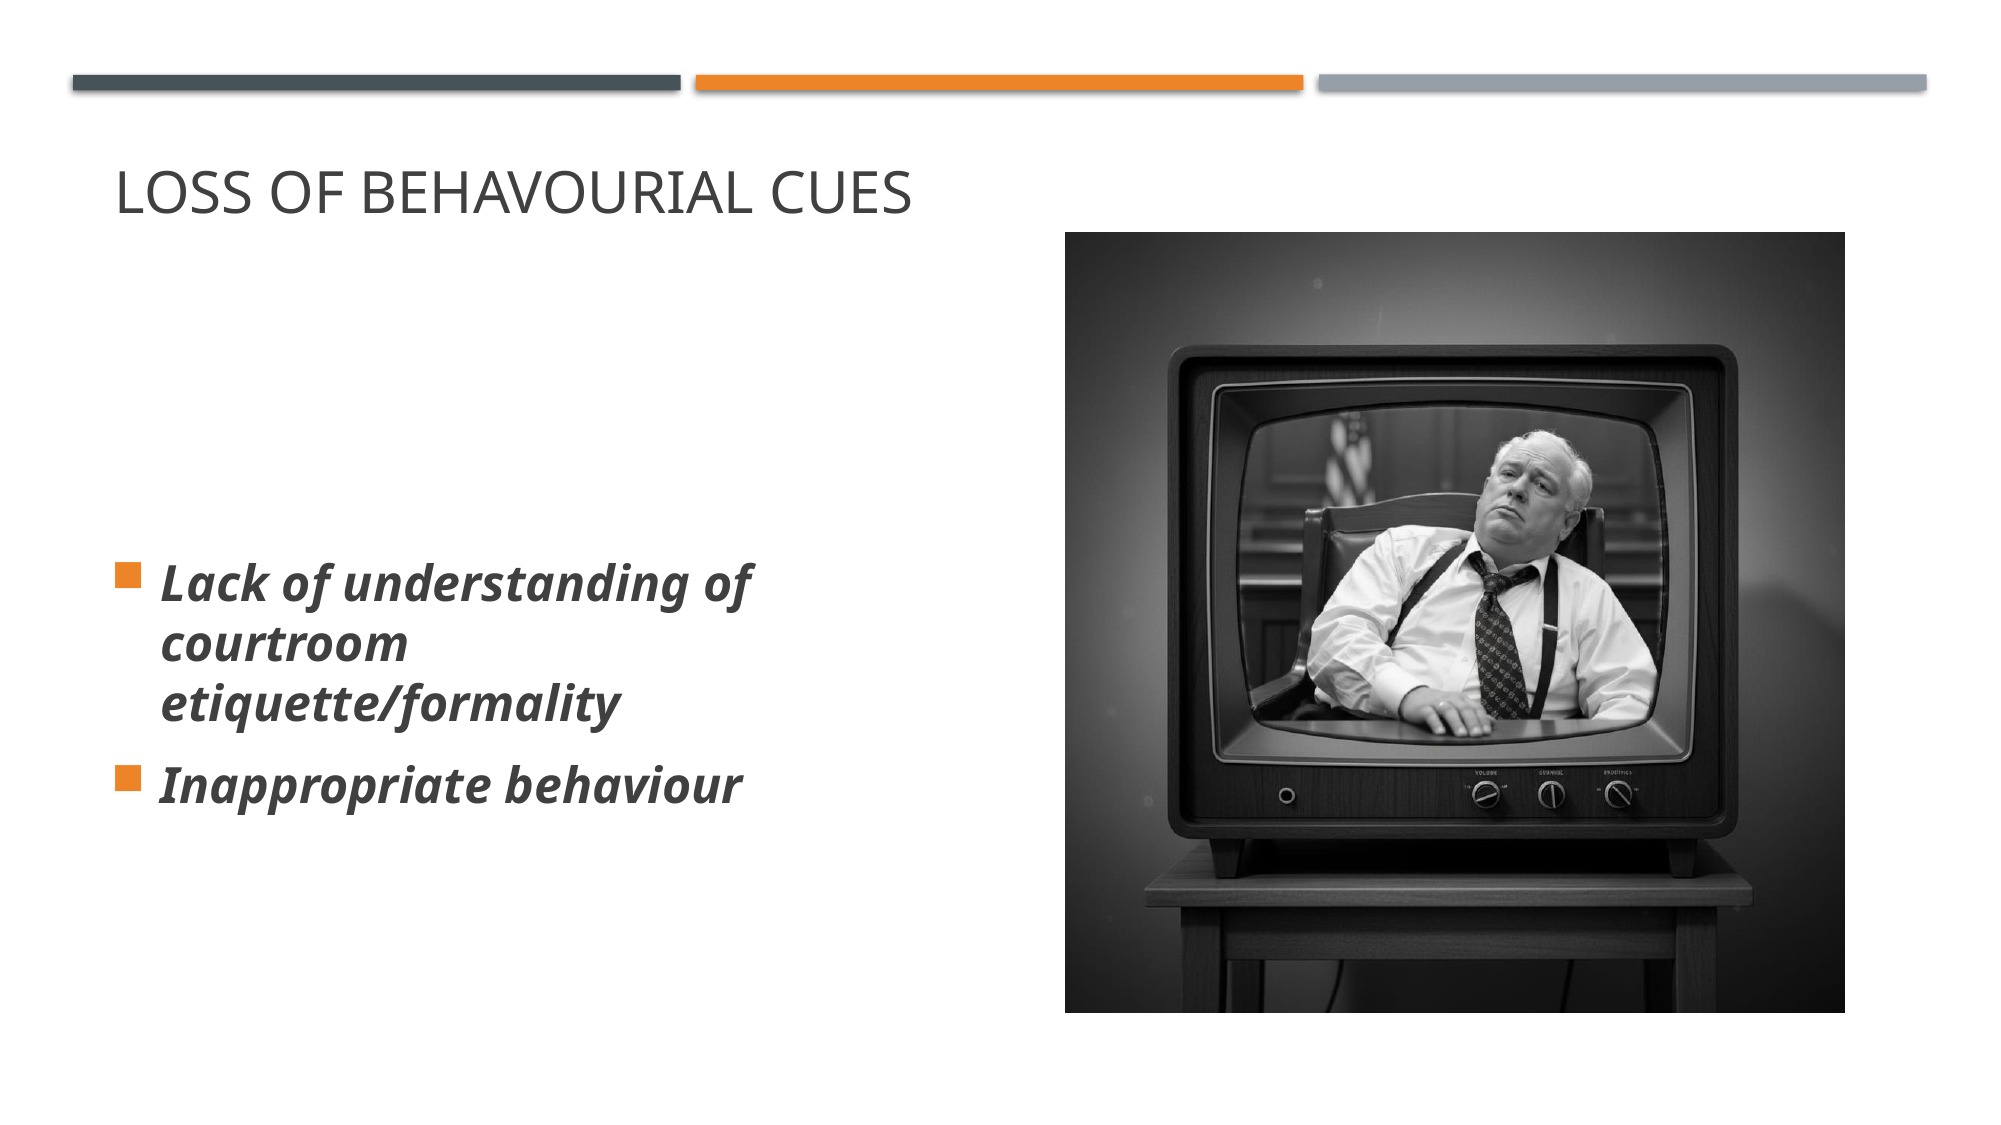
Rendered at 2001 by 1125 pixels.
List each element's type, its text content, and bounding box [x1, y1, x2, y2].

picture [1064, 231, 1846, 1013]
title Loss of behavourial cues [99, 45, 1900, 233]
list Lack of understanding of courtroom etiquette/formality Inappropriate behaviour [95, 383, 783, 983]
